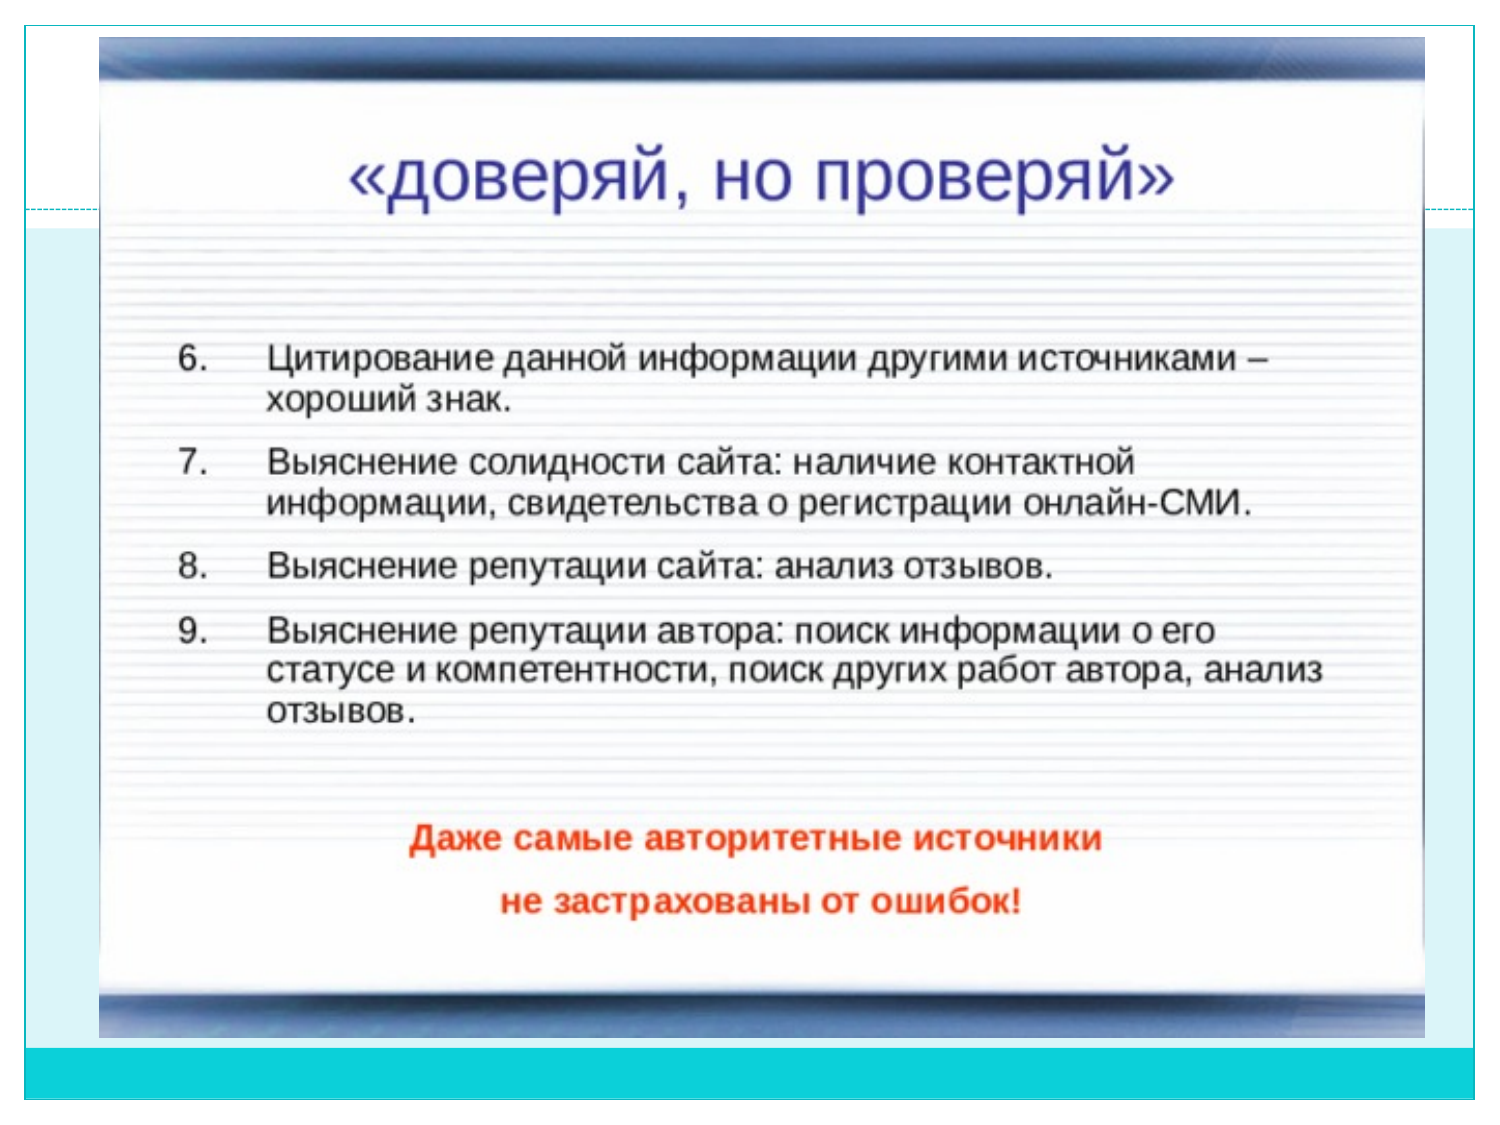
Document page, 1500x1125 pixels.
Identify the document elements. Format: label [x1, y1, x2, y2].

list [99, 37, 1426, 1038]
